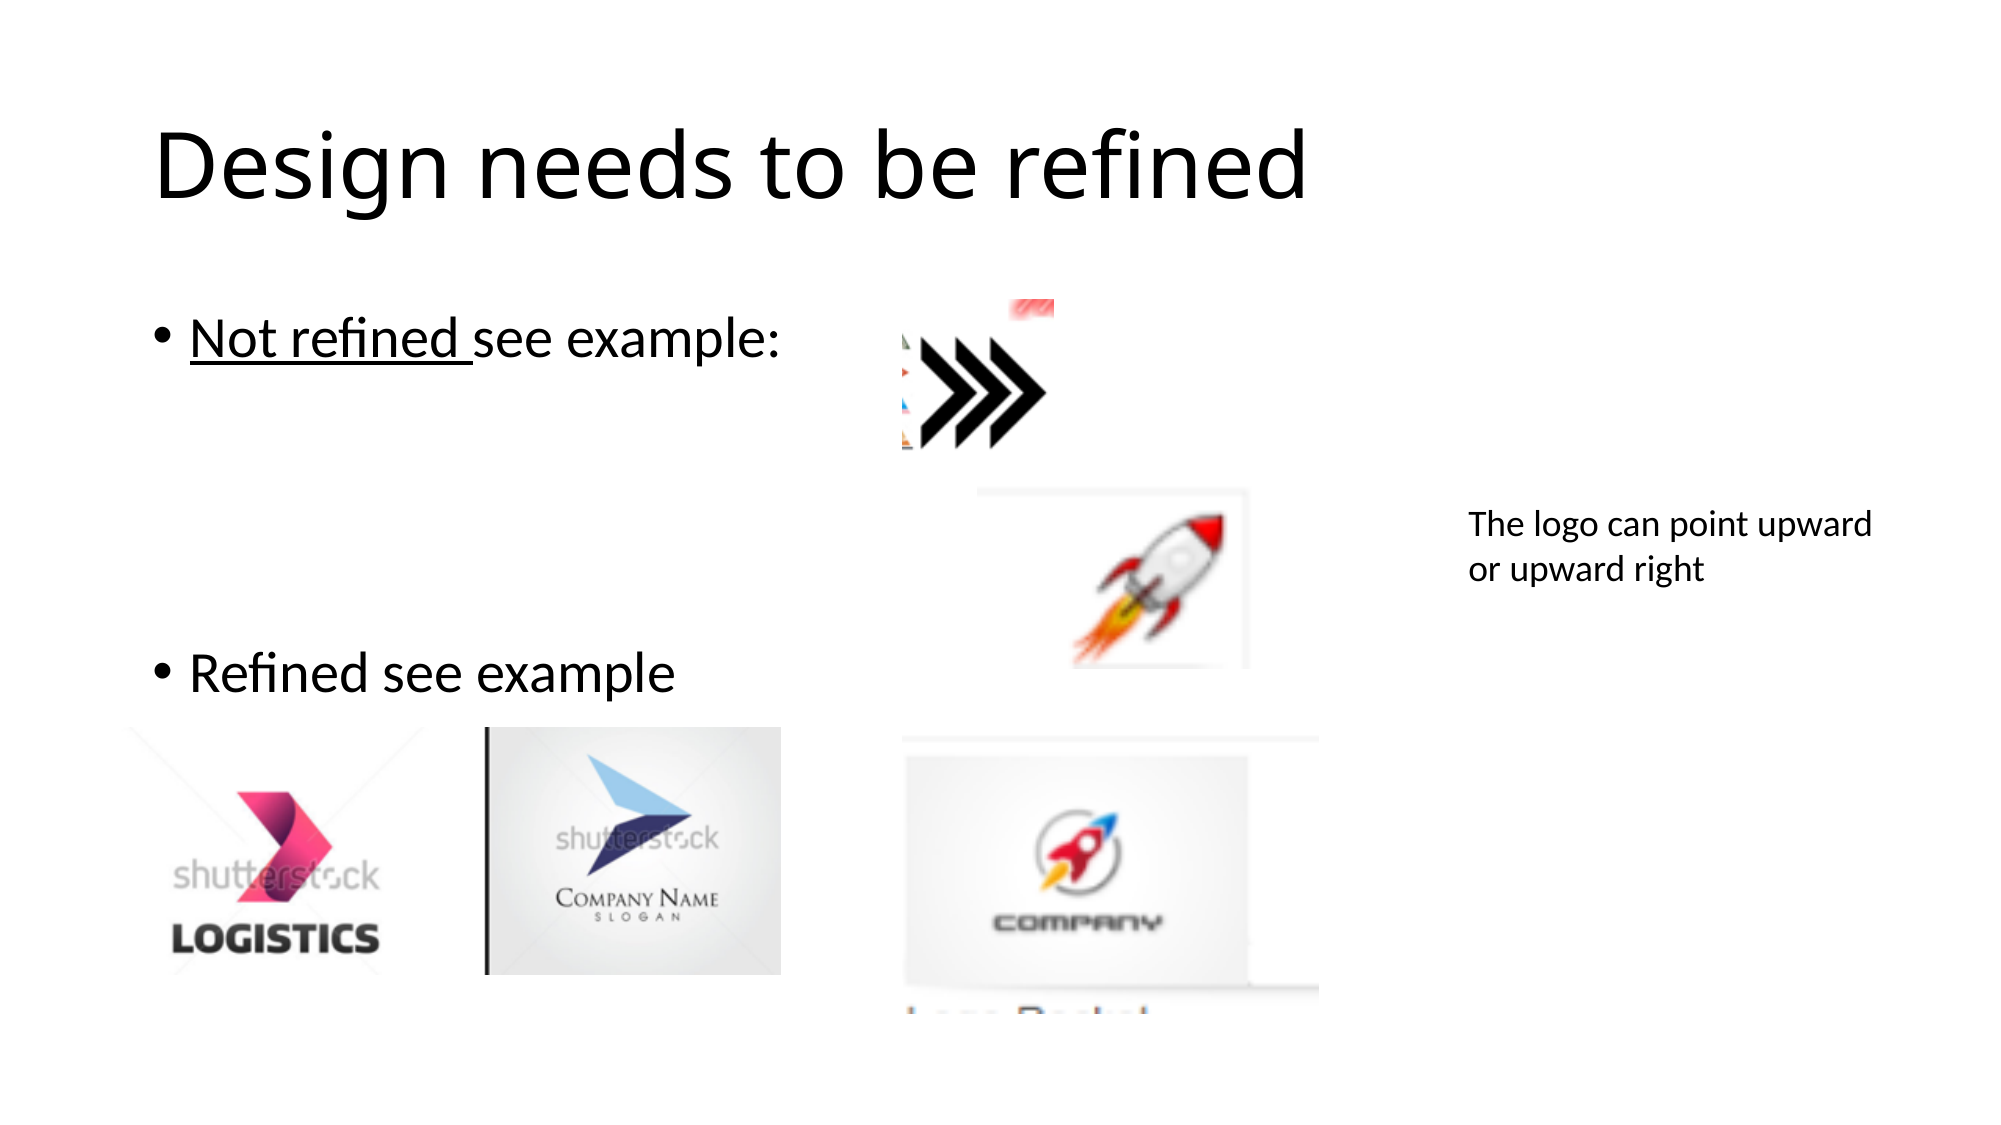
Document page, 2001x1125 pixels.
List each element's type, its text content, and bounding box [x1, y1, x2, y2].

text_box The logo can point upward or upward right [1453, 491, 1906, 597]
title Design needs to be refined [137, 59, 1863, 278]
picture [902, 734, 1320, 1014]
picture [977, 462, 1267, 670]
picture [902, 299, 1054, 455]
picture [94, 727, 781, 975]
list Not refined see example: Refined see example [137, 299, 1863, 1014]
